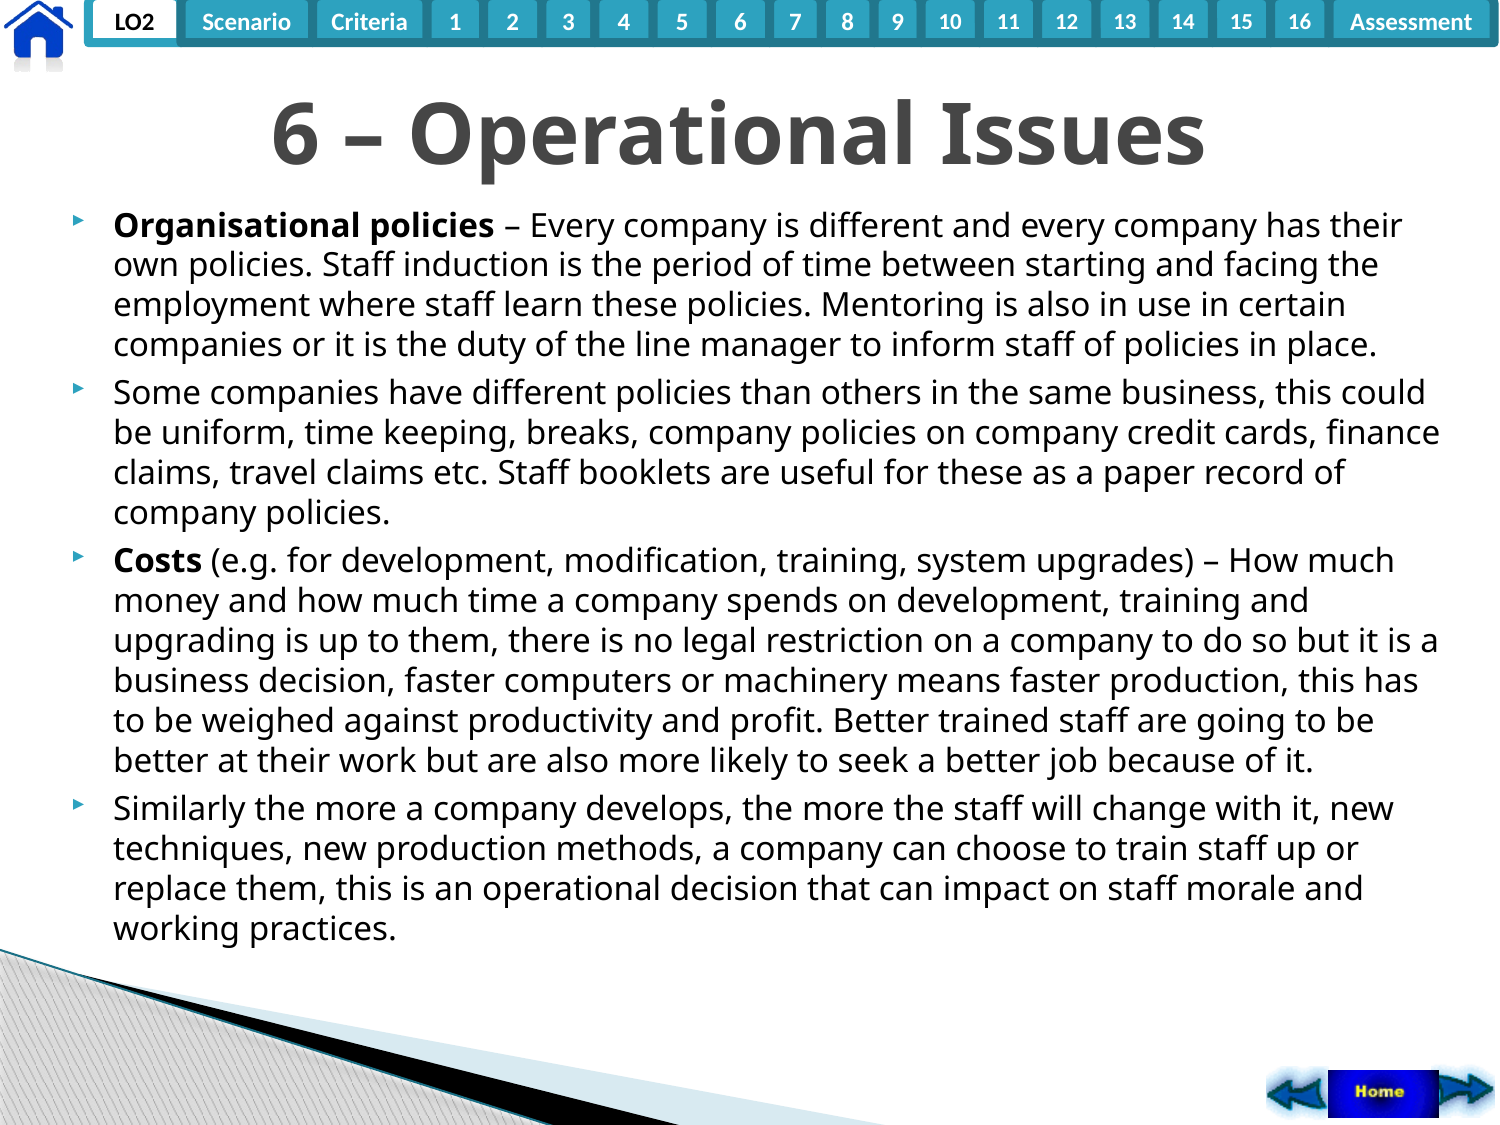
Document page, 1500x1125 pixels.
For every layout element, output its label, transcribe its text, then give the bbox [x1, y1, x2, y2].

list Organisational policies – Every company is different and every company has their own policies. Staff induction is the period of time between starting and facing the employment where staff learn these policies. Mentoring is also in use in certain companies or it is the duty of the line manager to inform staff of policies in place. Some companies have different policies than others in the same business, this could be uniform, time keeping, breaks, company policies on company credit cards, finance claims, travel claims etc. Staff booklets are useful for these as a paper record of company policies. Costs (e.g. for development, modification, training, system upgrades) – How much money and how much time a company spends on development, training and upgrading is up to them, there is no legal restriction on a company to do so but it is a business decision, faster computers or machinery means faster production, this has to be weighed against productivity and profit. Better trained staff are going to be better at their work but are also more likely to seek a better job because of it. Similarly the more a company develops, the more the staff will change with it, new techniques, new production methods, a company can choose to train staff up or replace them, this is an operational decision that can impact on staff morale and working practices. [38, 196, 1463, 1056]
title 6 – Operational Issues [64, 66, 1415, 183]
picture [1266, 1055, 1495, 1125]
picture [0, 0, 77, 91]
